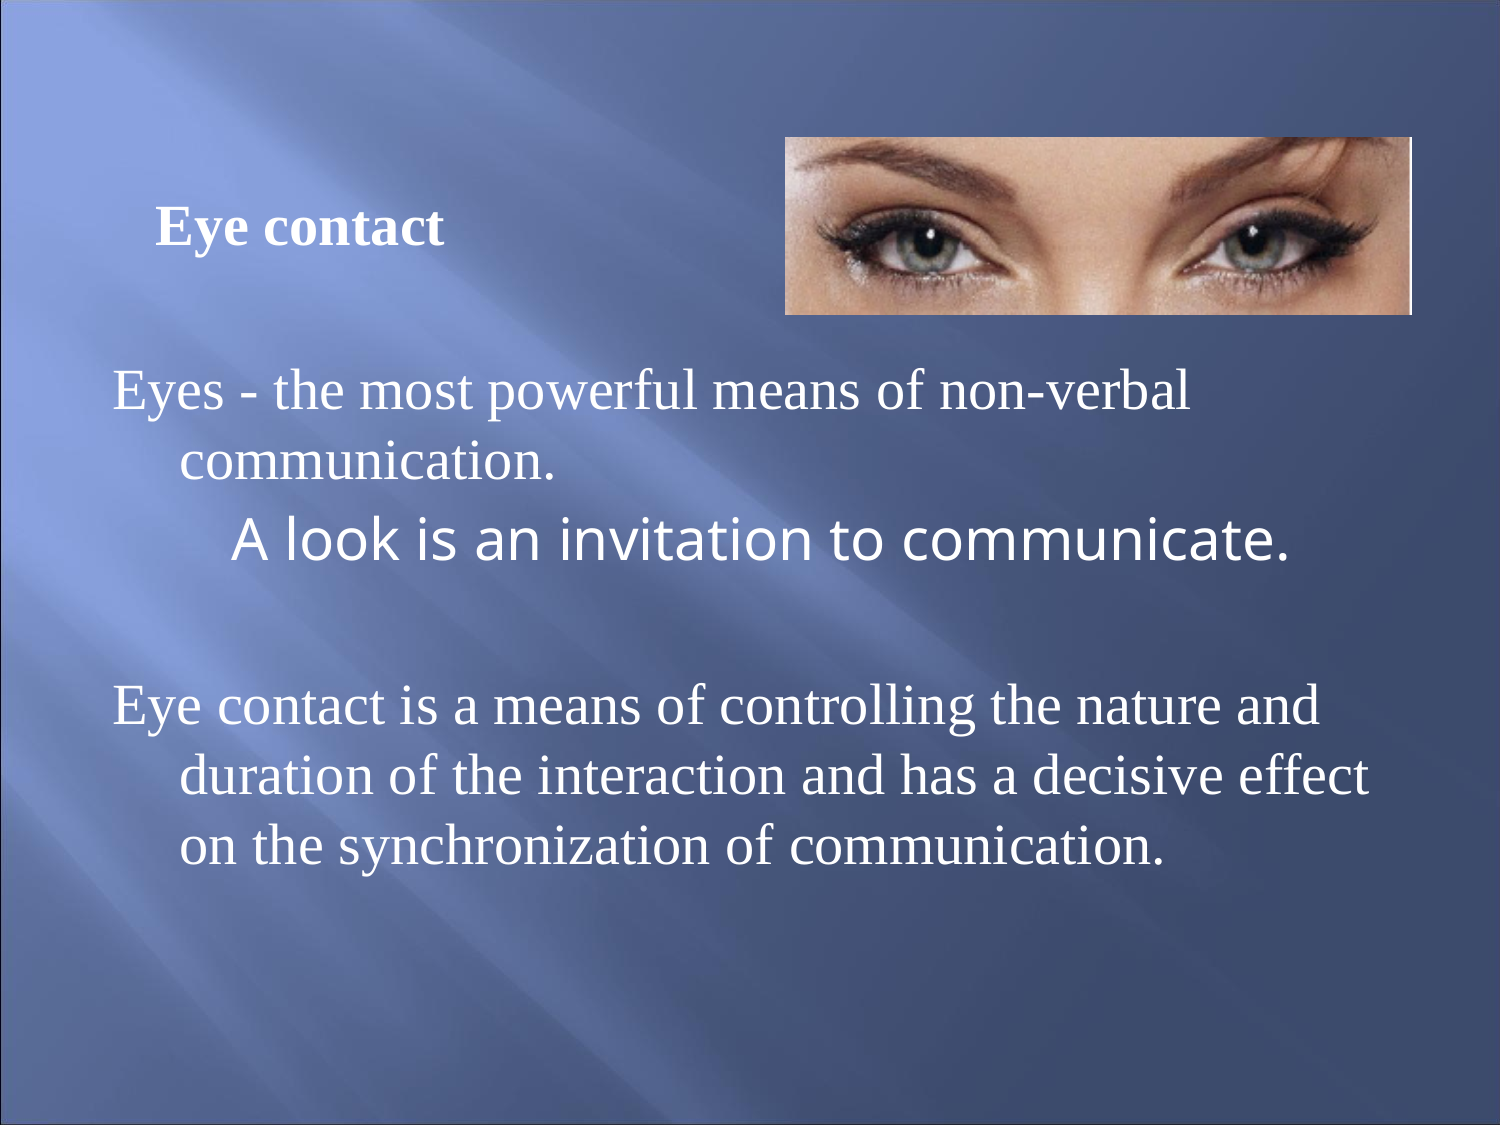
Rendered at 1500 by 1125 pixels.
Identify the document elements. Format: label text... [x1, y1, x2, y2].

picture [0, 0, 1500, 1125]
list Eye contact Eyes - the most powerful means of non-verbal communication. A look is an invitation to communicate. Eye contact is a means of controlling the nature and duration of the interaction and has a decisive effect on the synchronization of communication. [75, 179, 1425, 953]
